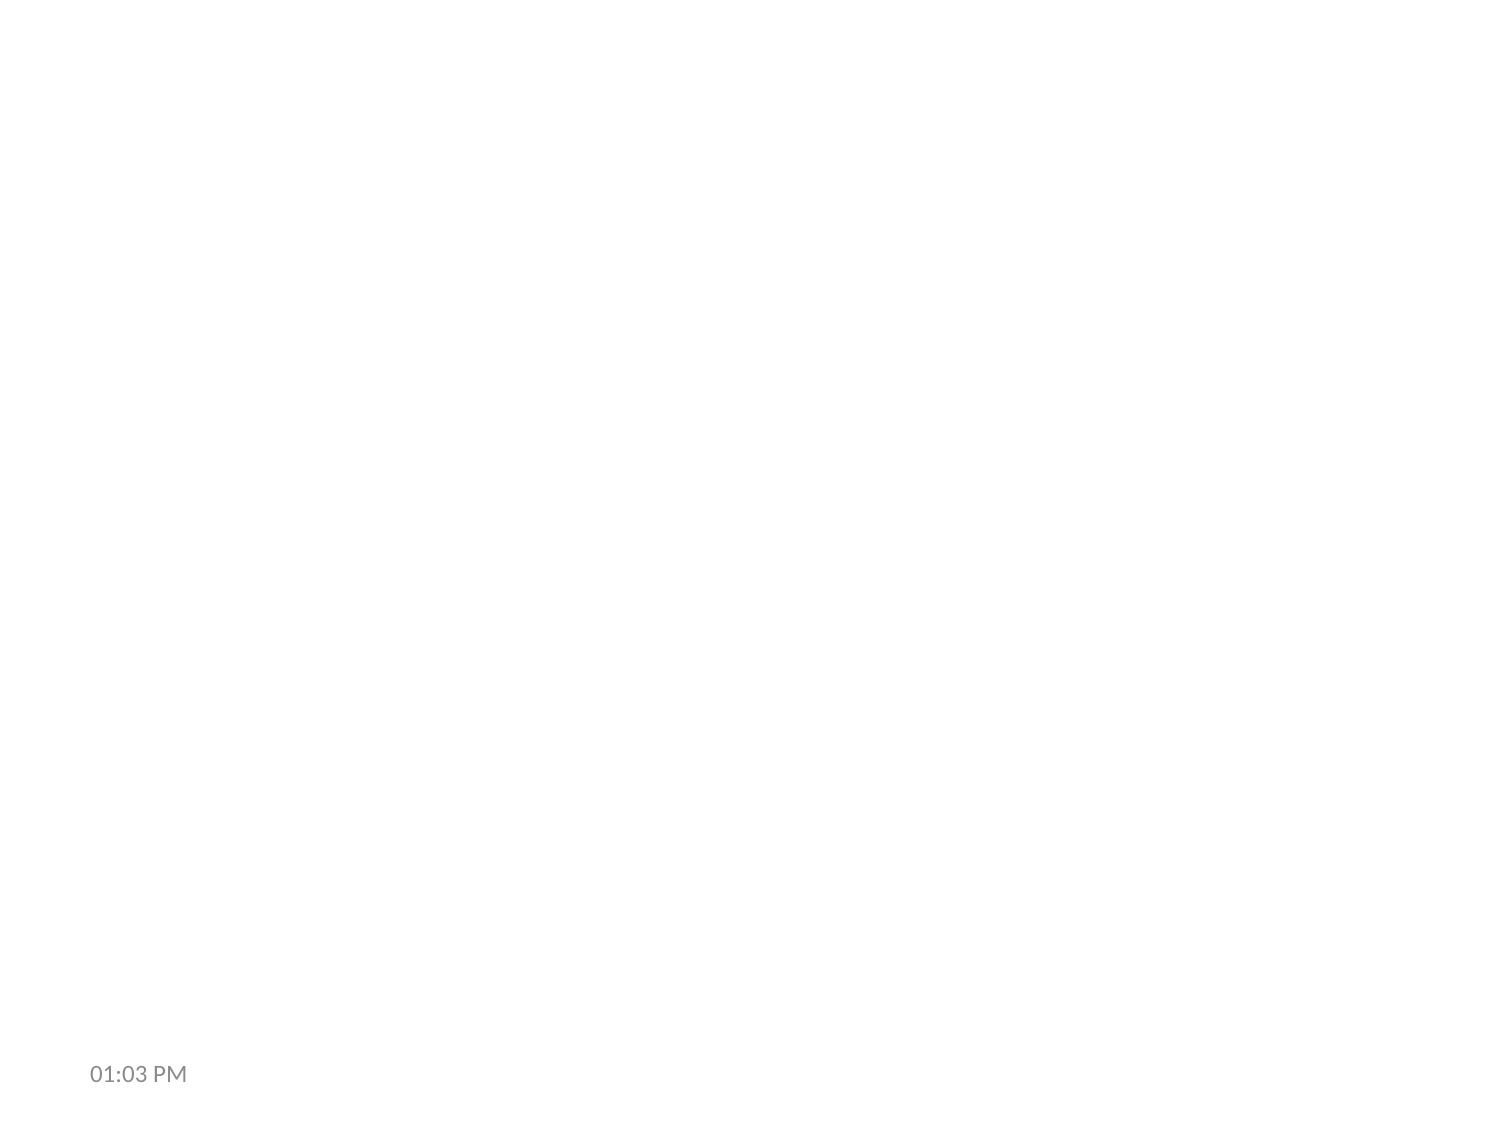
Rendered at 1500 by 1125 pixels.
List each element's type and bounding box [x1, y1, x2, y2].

slide_number [75, 1042, 425, 1103]
